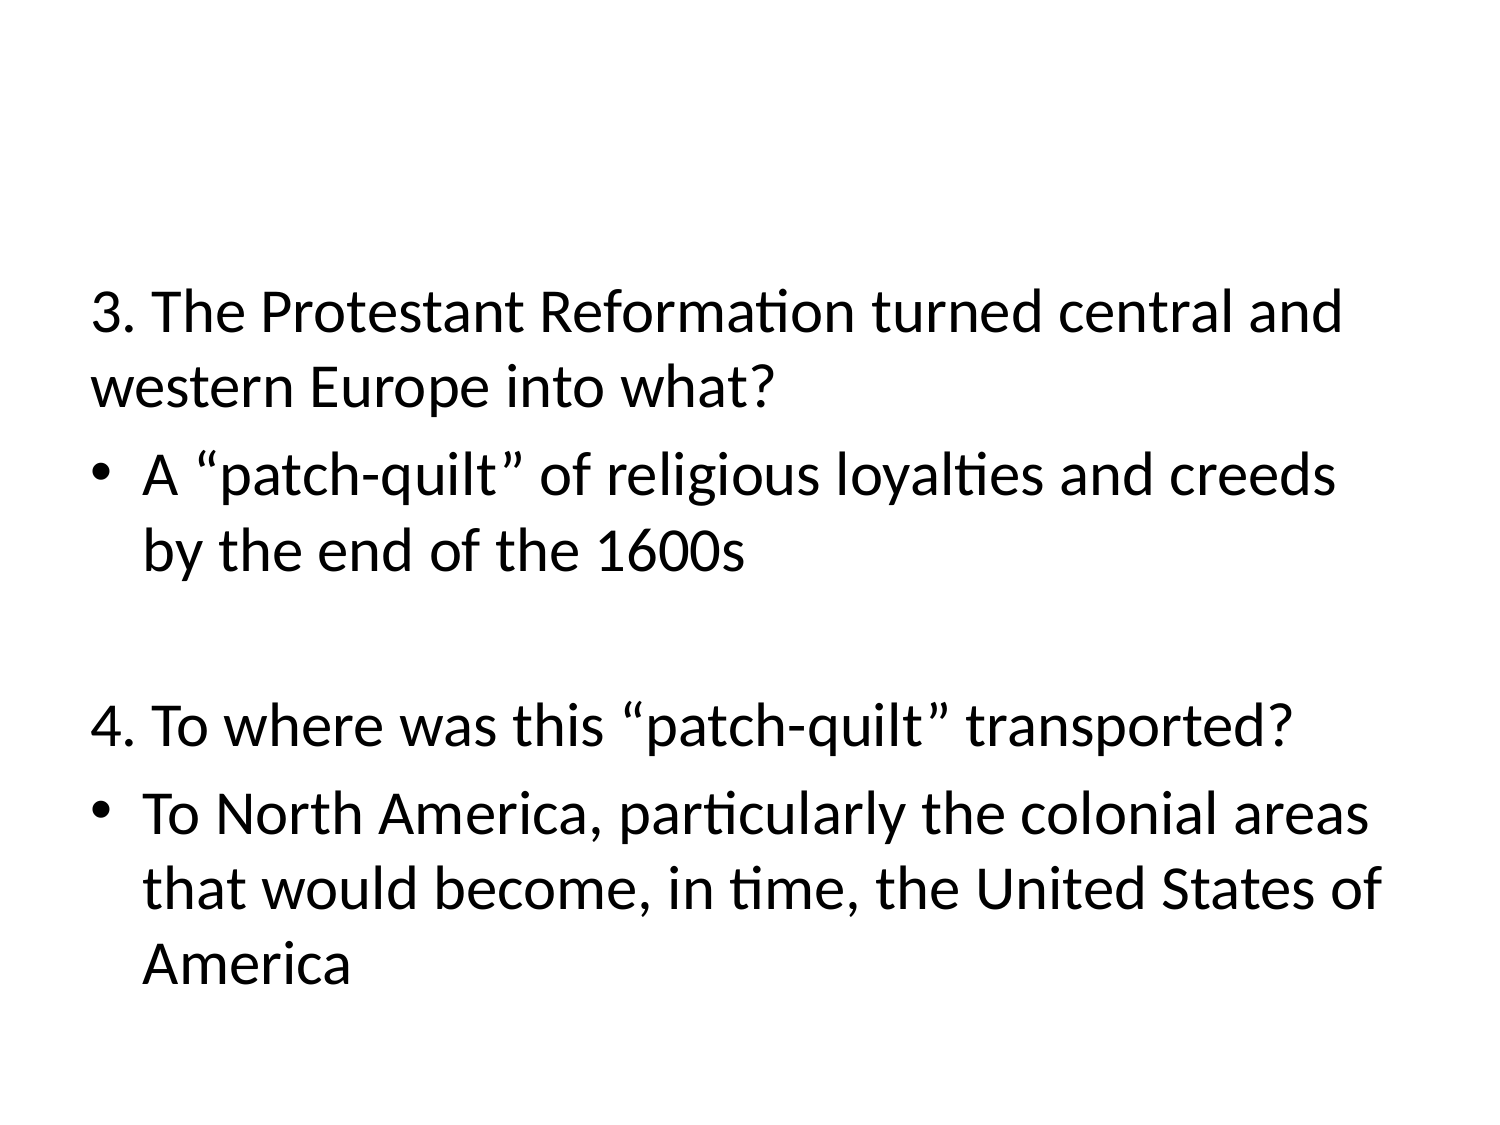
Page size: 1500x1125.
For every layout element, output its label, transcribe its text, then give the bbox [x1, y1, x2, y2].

list 3. The Protestant Reformation turned central and western Europe into what? A “patch-quilt” of religious loyalties and creeds by the end of the 1600s 4. To where was this “patch-quilt” transported? To North America, particularly the colonial areas that would become, in time, the United States of America [75, 262, 1425, 1005]
